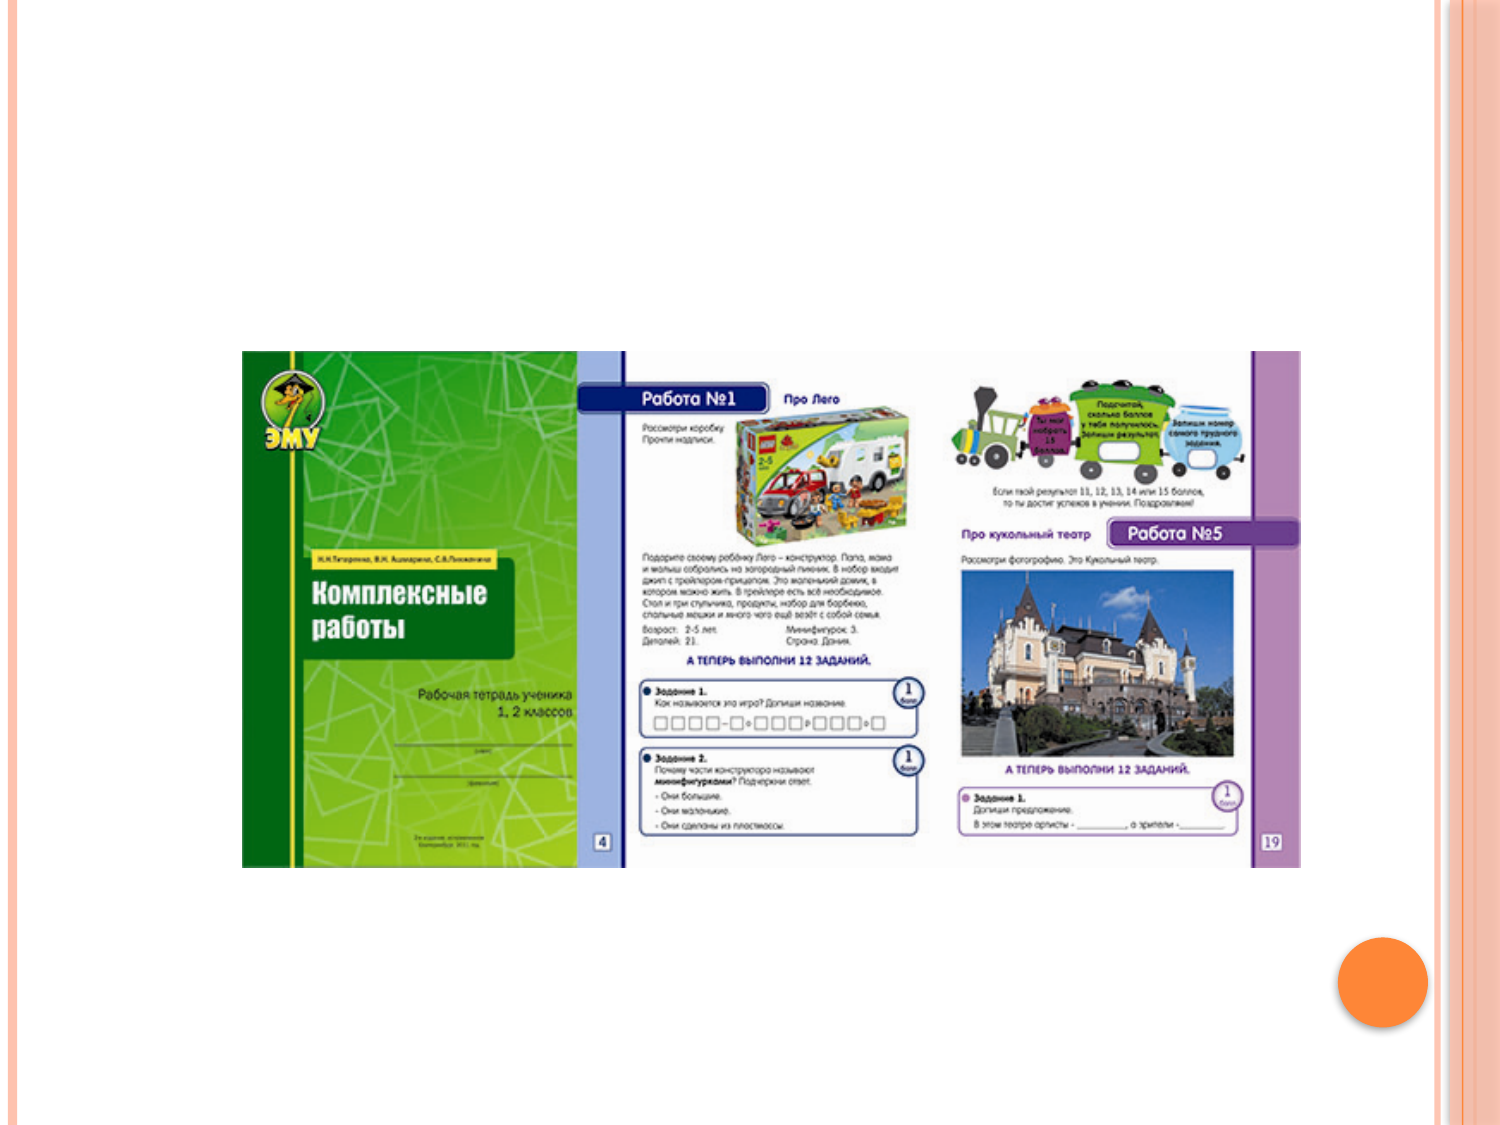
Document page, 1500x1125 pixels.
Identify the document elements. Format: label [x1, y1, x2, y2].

list [241, 351, 1302, 868]
